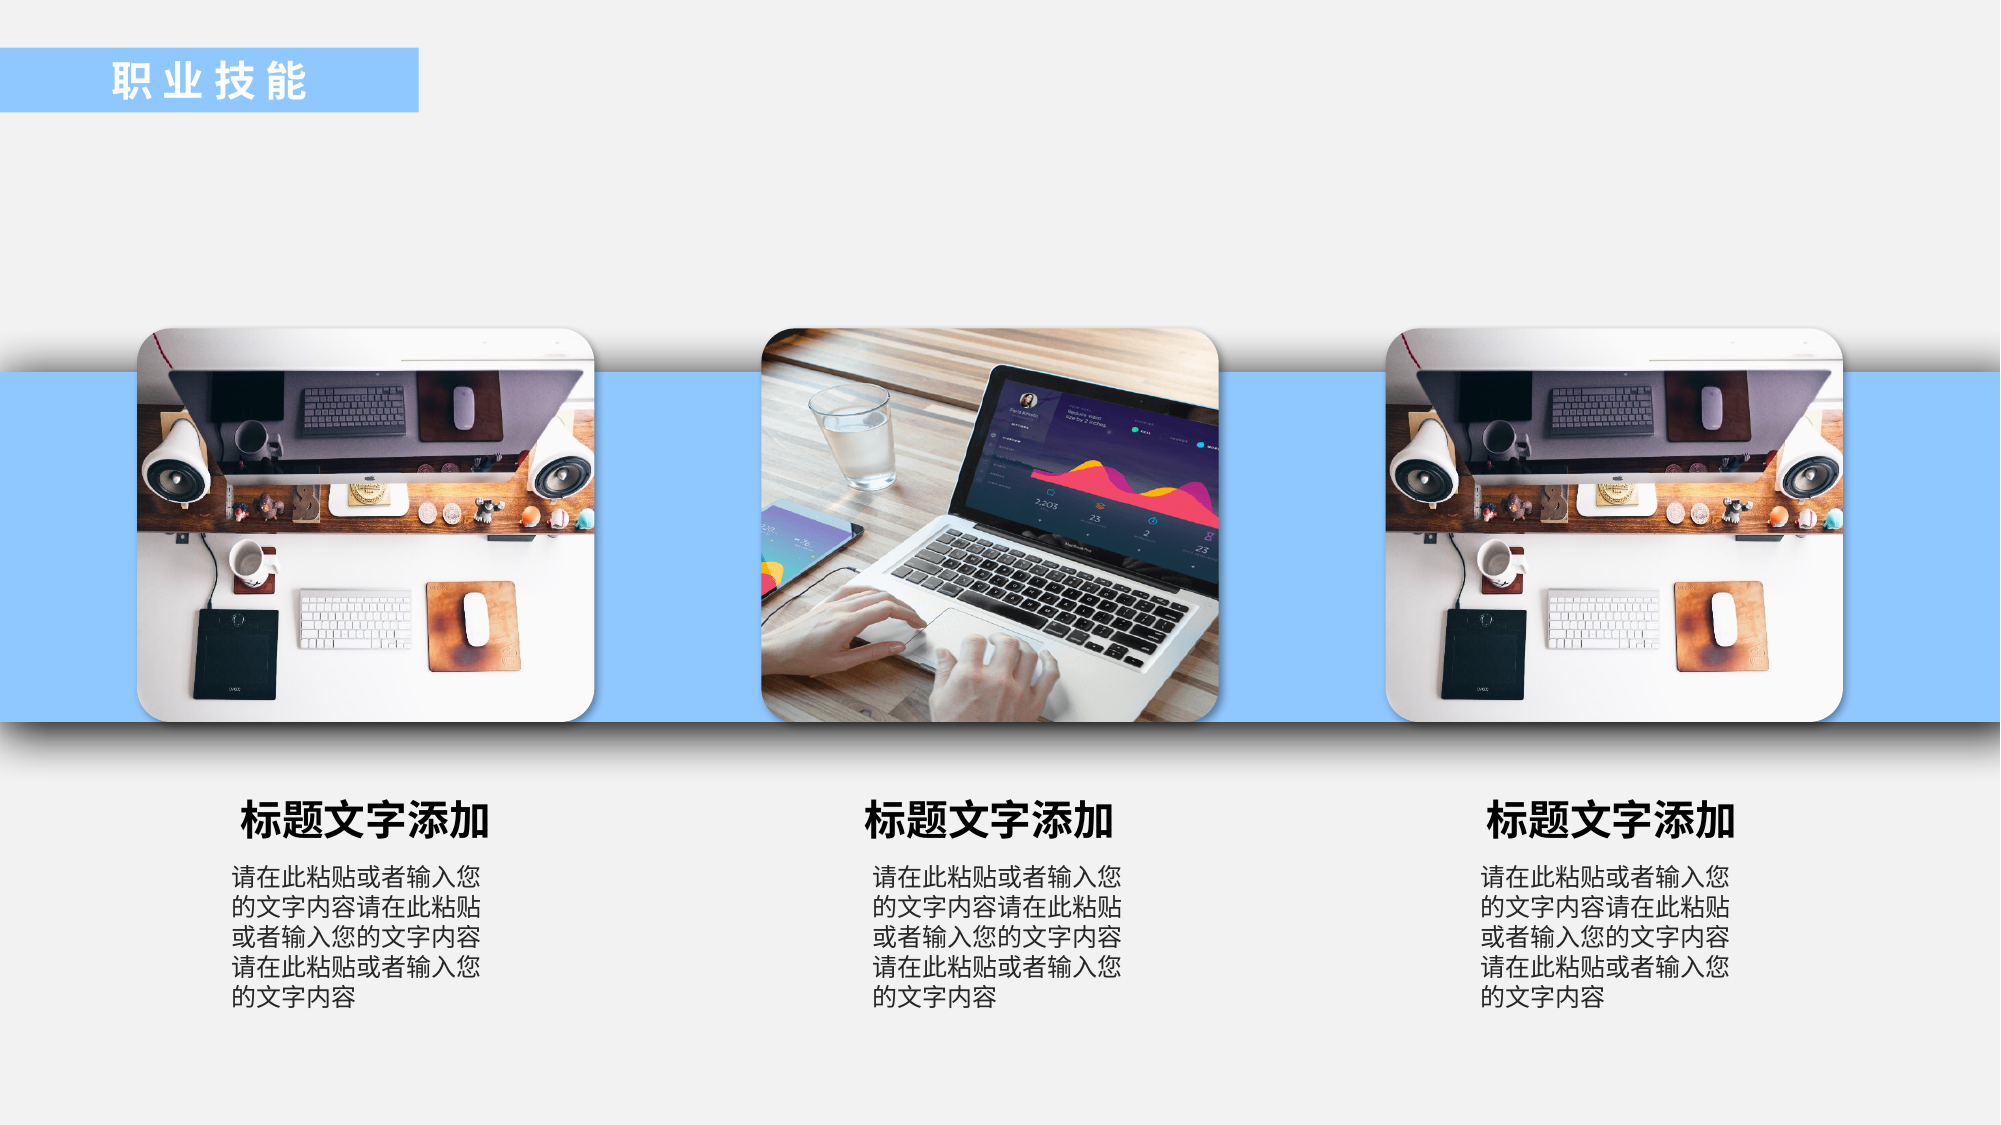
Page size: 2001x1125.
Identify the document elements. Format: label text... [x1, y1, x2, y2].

picture [1385, 328, 1843, 722]
text_box 标题文字添加 [197, 776, 534, 852]
text_box [0, 371, 150, 723]
text_box 请在此粘贴或者输入您的文字内容请在此粘贴或者输入您的文字内容 请在此粘贴或者输入您的文字内容 [1465, 853, 1764, 1049]
text_box 标题文字添加 [821, 776, 1159, 852]
text_box 请在此粘贴或者输入您的文字内容请在此粘贴或者输入您的文字内容 请在此粘贴或者输入您的文字内容 [858, 853, 1156, 1049]
text_box [1213, 371, 1398, 723]
text_box 标题文字添加 [1443, 776, 1780, 852]
text_box [588, 371, 774, 723]
text_box 请在此粘贴或者输入您的文字内容请在此粘贴或者输入您的文字内容 请在此粘贴或者输入您的文字内容 [216, 853, 515, 1049]
text_box 职 业 技 能 [0, 47, 419, 113]
text_box [1836, 371, 2000, 723]
picture [761, 328, 1219, 722]
picture [137, 328, 595, 722]
